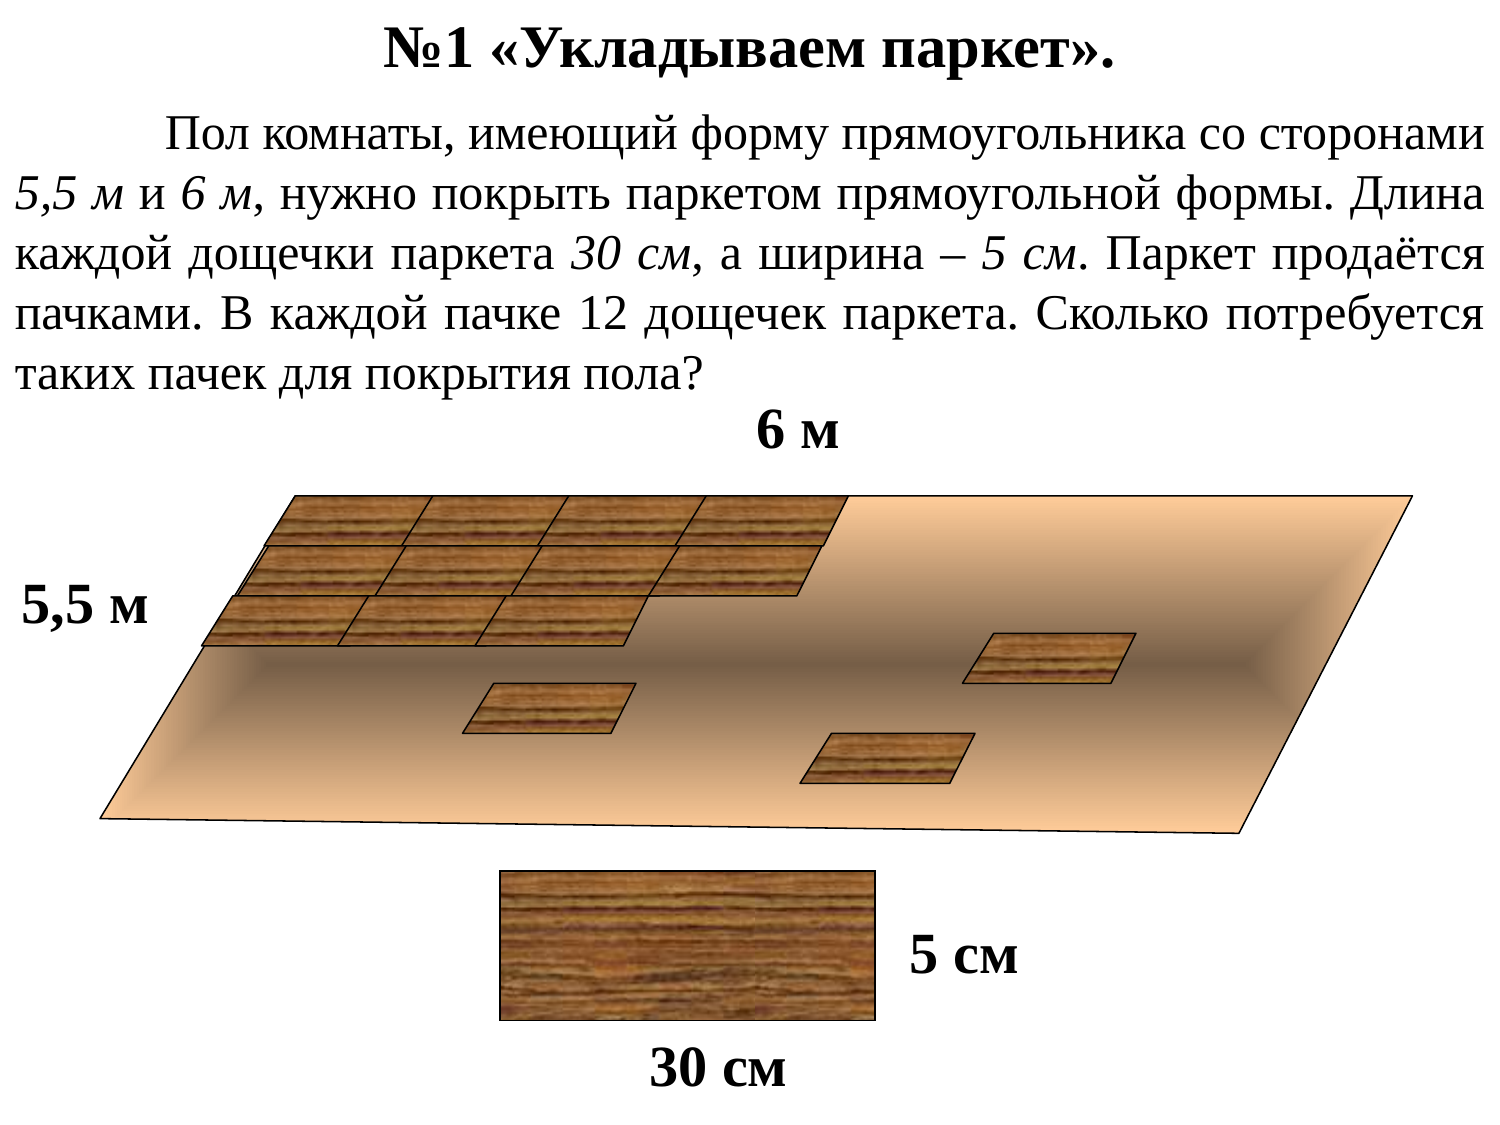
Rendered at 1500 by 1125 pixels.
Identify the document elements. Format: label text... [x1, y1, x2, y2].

text_box [99, 495, 1413, 834]
text_box №1 «Укладываем паркет». [0, 0, 1500, 88]
text_box [675, 495, 849, 546]
text_box [511, 545, 679, 595]
text_box 6 м [741, 383, 856, 469]
text_box Пол комнаты, имеющий форму прямоугольника со сторонами 5,5 м и 6 м, нужно покрыть паркетом прямоугольной формы. Длина каждой дощечки паркета 30 см, а ширина – 5 см. Паркет продаётся пачками. В каждой пачке 12 дощечек паркета. Сколько потребуется таких пачек для покрытия пола? [0, 92, 1500, 408]
text_box [962, 633, 1136, 684]
text_box [474, 595, 649, 646]
text_box [201, 595, 368, 646]
text_box [238, 545, 406, 595]
text_box [648, 545, 822, 596]
text_box [462, 683, 636, 734]
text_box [499, 870, 1043, 1107]
text_box [337, 595, 506, 646]
text_box [375, 545, 542, 595]
text_box [538, 495, 706, 545]
text_box [800, 733, 976, 784]
text_box 5,5 м [6, 558, 164, 643]
text_box [402, 495, 568, 545]
text_box [264, 495, 432, 546]
